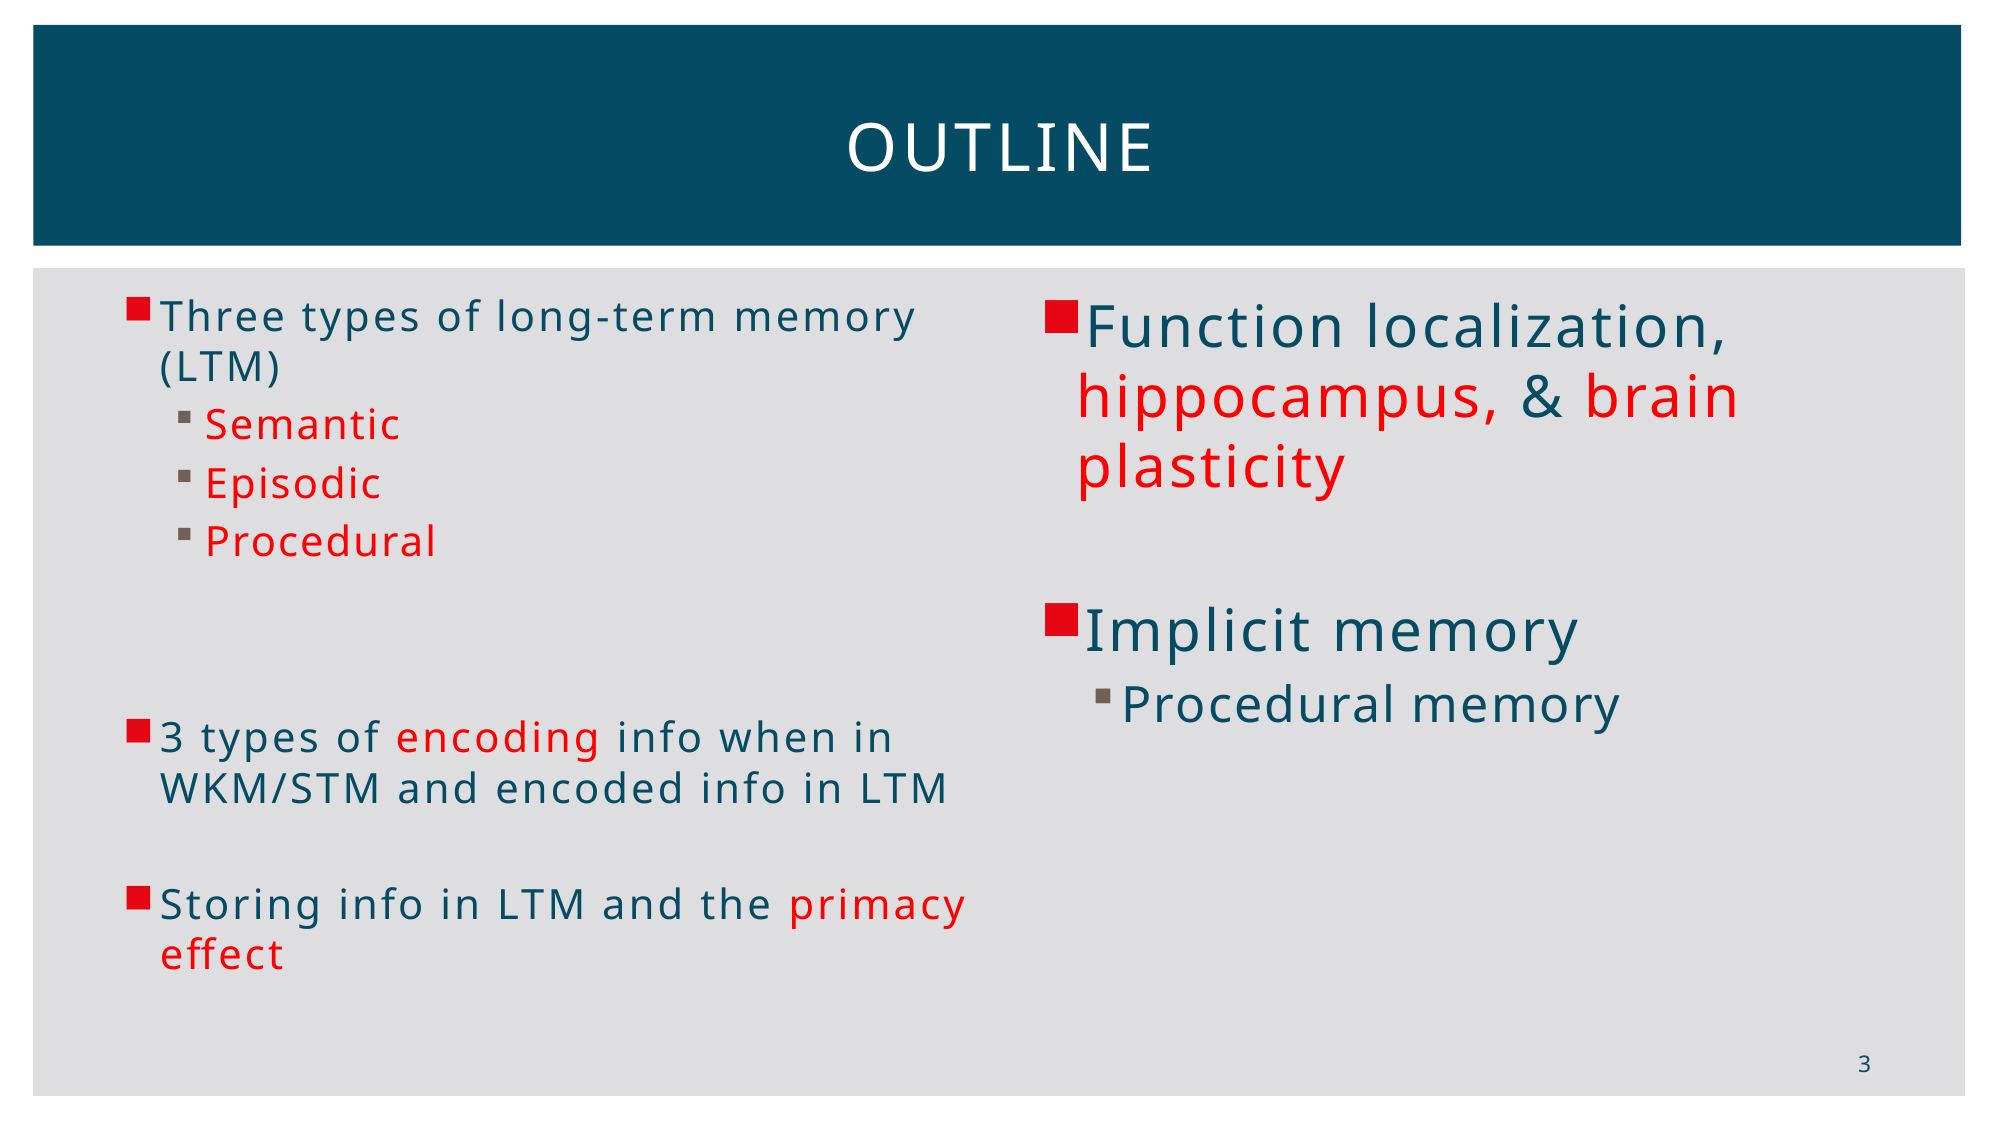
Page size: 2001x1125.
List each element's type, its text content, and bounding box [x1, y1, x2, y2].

title Outline [83, 58, 1917, 232]
list Function localization, hippocampus, & brain plasticity Implicit memory Procedural memory [1016, 281, 1900, 1005]
list Three types of long-term memory (LTM) Semantic Episodic Procedural 3 types of encoding info when in WKM/STM and encoded info in LTM Storing info in LTM and the primacy effect [99, 281, 984, 1005]
slide_number 3 [1800, 1041, 1930, 1089]
